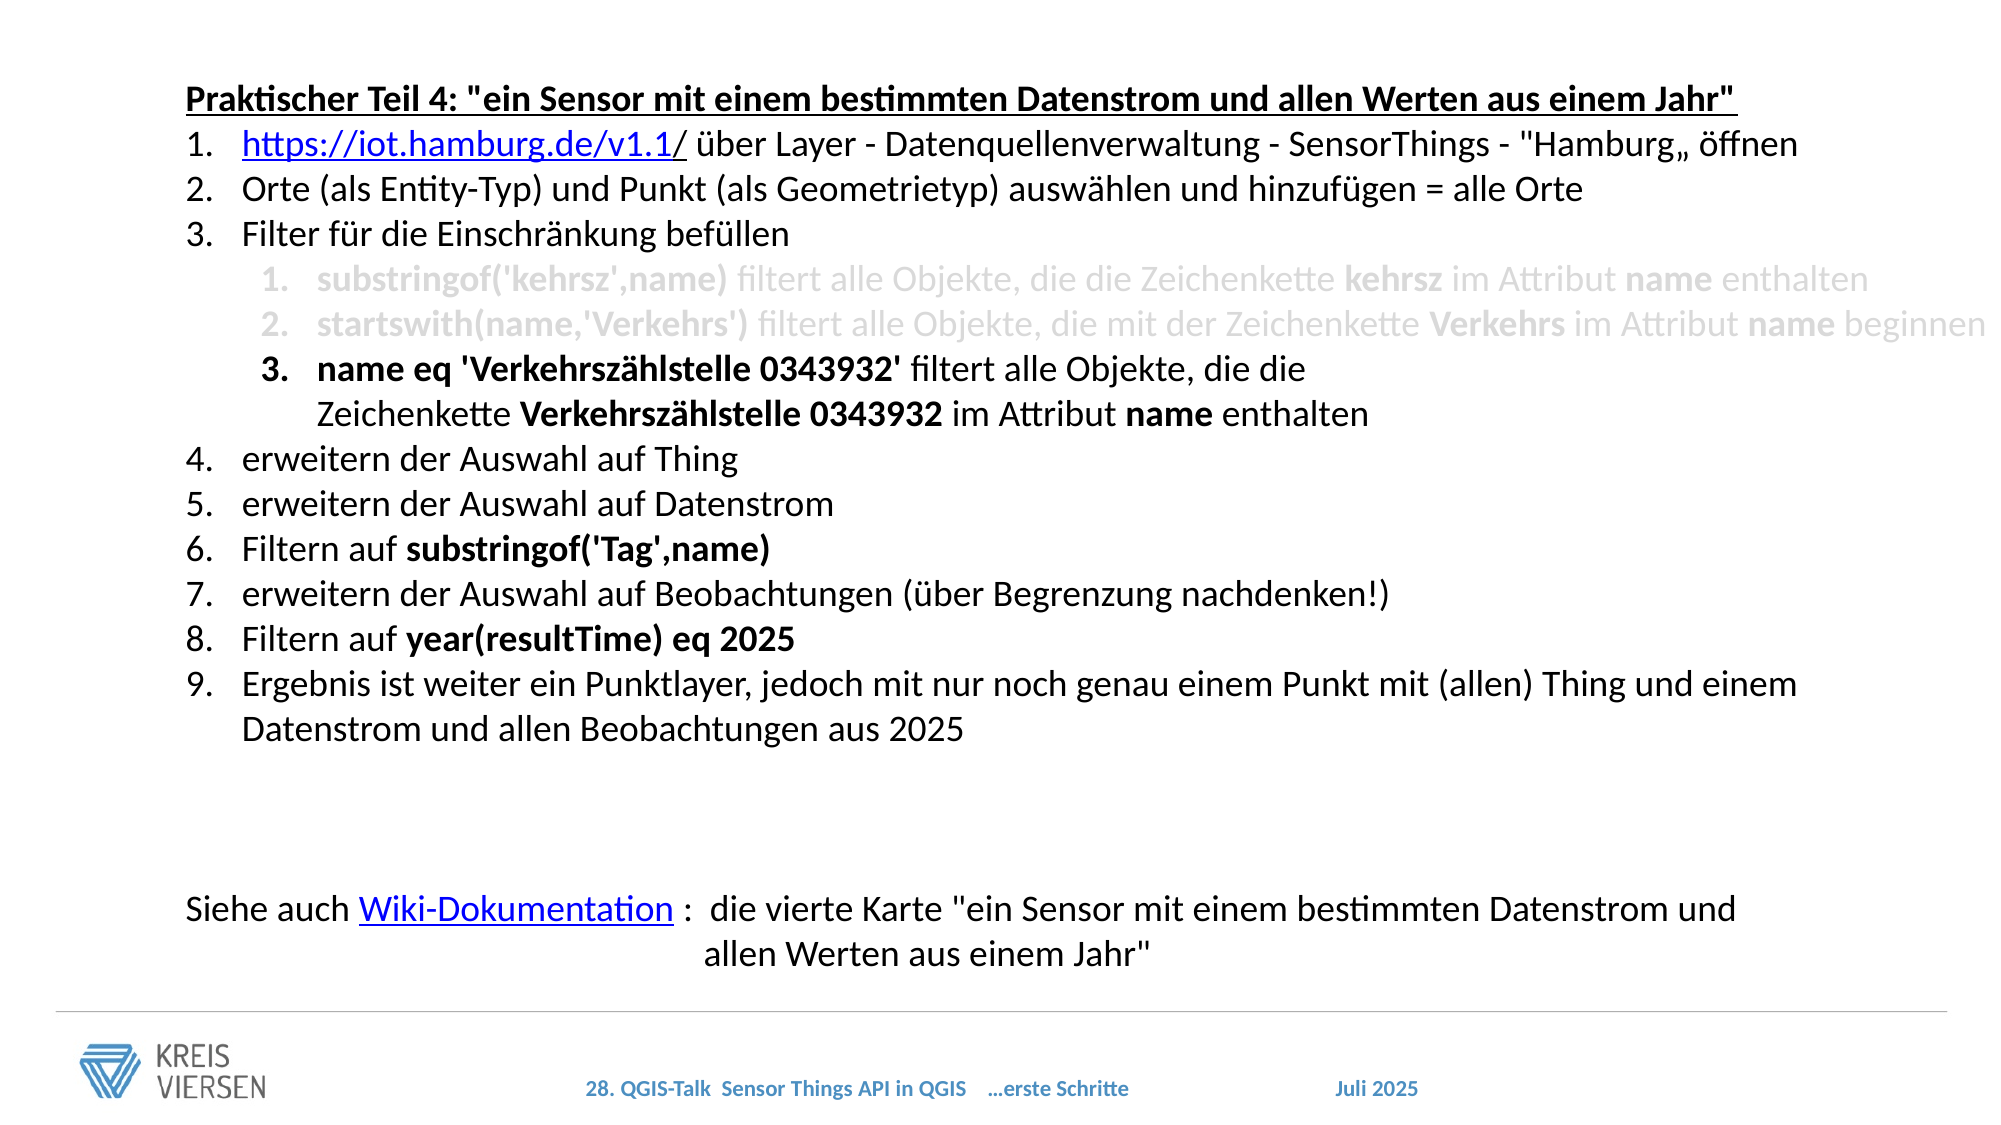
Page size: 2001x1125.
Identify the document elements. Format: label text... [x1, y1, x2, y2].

text_box Praktischer Teil 4: "ein Sensor mit einem bestimmten Datenstrom und allen Werten aus einem Jahr" https://iot.hamburg.de/v1.1/ über Layer - Datenquellenverwaltung - SensorThings - "Hamburg„ öffnen Orte (als Entity-Typ) und Punkt (als Geometrietyp) auswählen und hinzufügen = alle Orte Filter für die Einschränkung befüllen substringof('kehrsz',name) filtert alle Objekte, die die Zeichenkette kehrsz im Attribut name enthalten startswith(name,'Verkehrs') filtert alle Objekte, die mit der Zeichenkette Verkehrs im Attribut name beginnen name eq 'Verkehrszählstelle 0343932' filtert alle Objekte, die die Zeichenkette Verkehrszählstelle 0343932 im Attribut name enthalten erweitern der Auswahl auf Thing erweitern der Auswahl auf Datenstrom Filtern auf substringof('Tag',name) erweitern der Auswahl auf Beobachtungen (über Begrenzung nachdenken!) Filtern auf year(resultTime) eq 2025 Ergebnis ist weiter ein Punktlayer, jedoch mit nur noch genau einem Punkt mit (allen) Thing und einem Datenstrom und allen Beobachtungen aus 2025 Siehe auch Wiki-Dokumentation : die vierte Karte "ein Sensor mit einem bestimmten Datenstrom und allen Werten aus einem Jahr" [170, 66, 2000, 982]
footer 28. QGIS-Talk Sensor Things API in QGIS …erste Schritte Juli 2025 [480, 1057, 1524, 1118]
picture [0, 1010, 2001, 1125]
